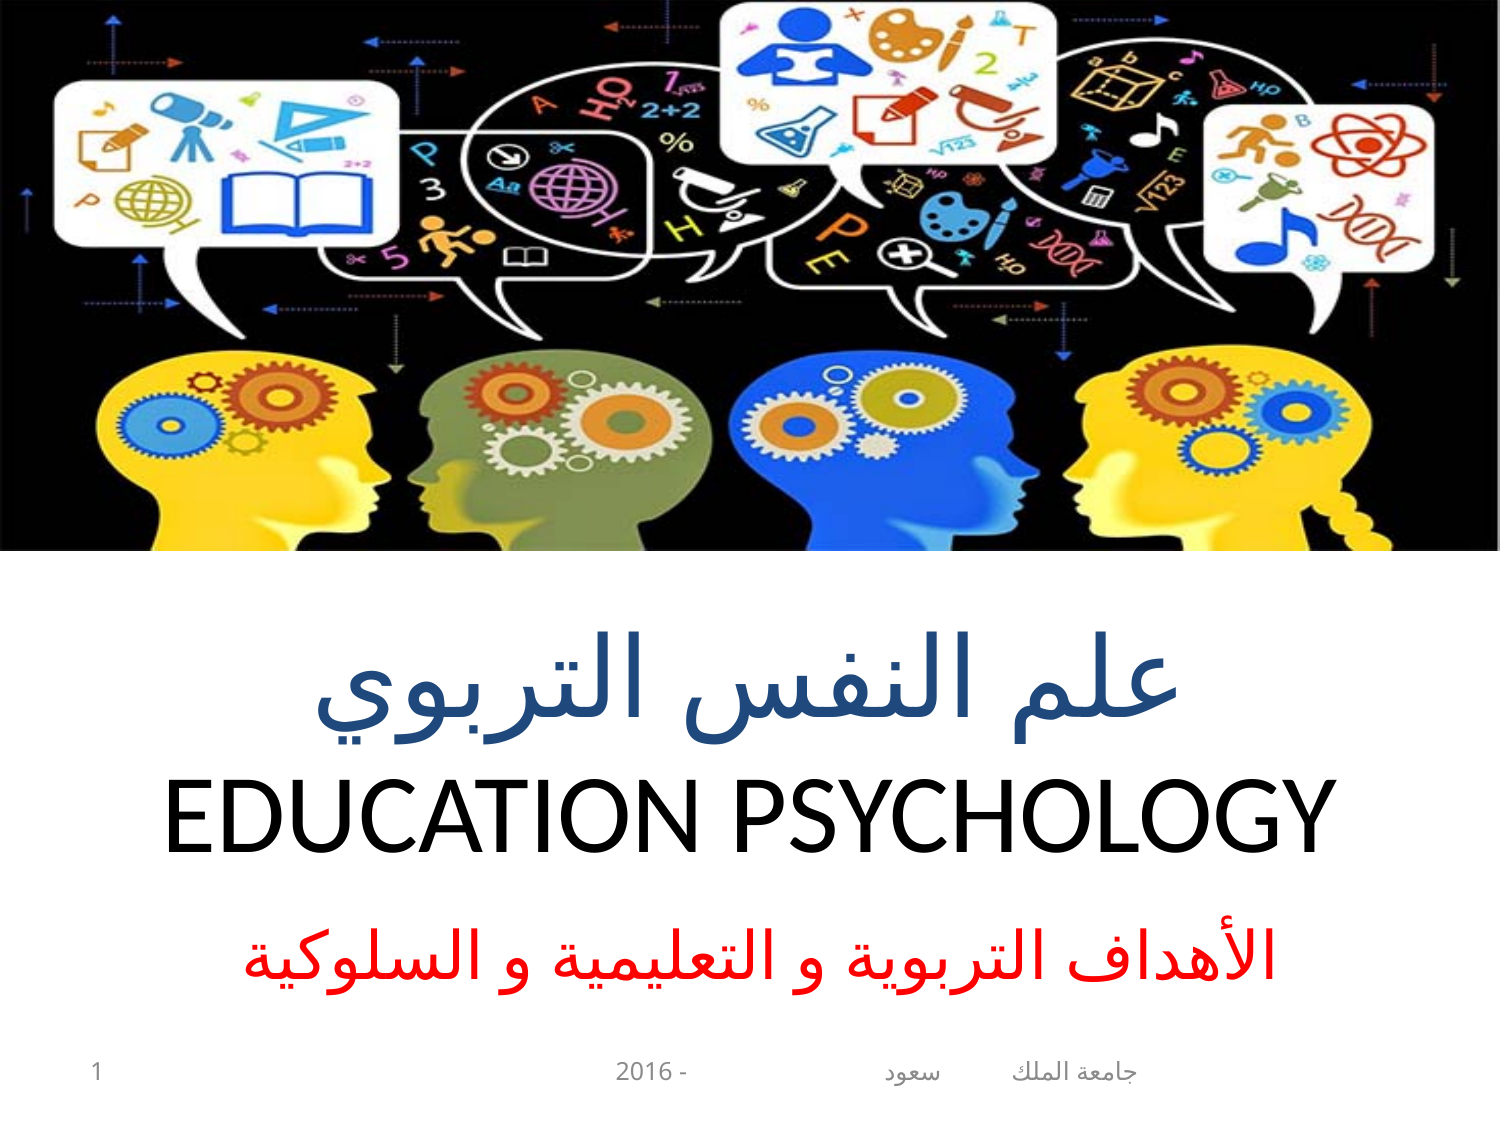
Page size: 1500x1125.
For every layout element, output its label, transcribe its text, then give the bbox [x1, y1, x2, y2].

picture [0, 0, 1500, 551]
text_box علم النفس التربوي EDUCATION PSYCHOLOGY [123, 597, 1376, 858]
text_box الأهداف التربوية و التعليمية و السلوكية [41, 905, 1464, 1053]
footer جامعة الملك سعود - 2016 [512, 1042, 988, 1103]
slide_number 1 [75, 1042, 425, 1103]
